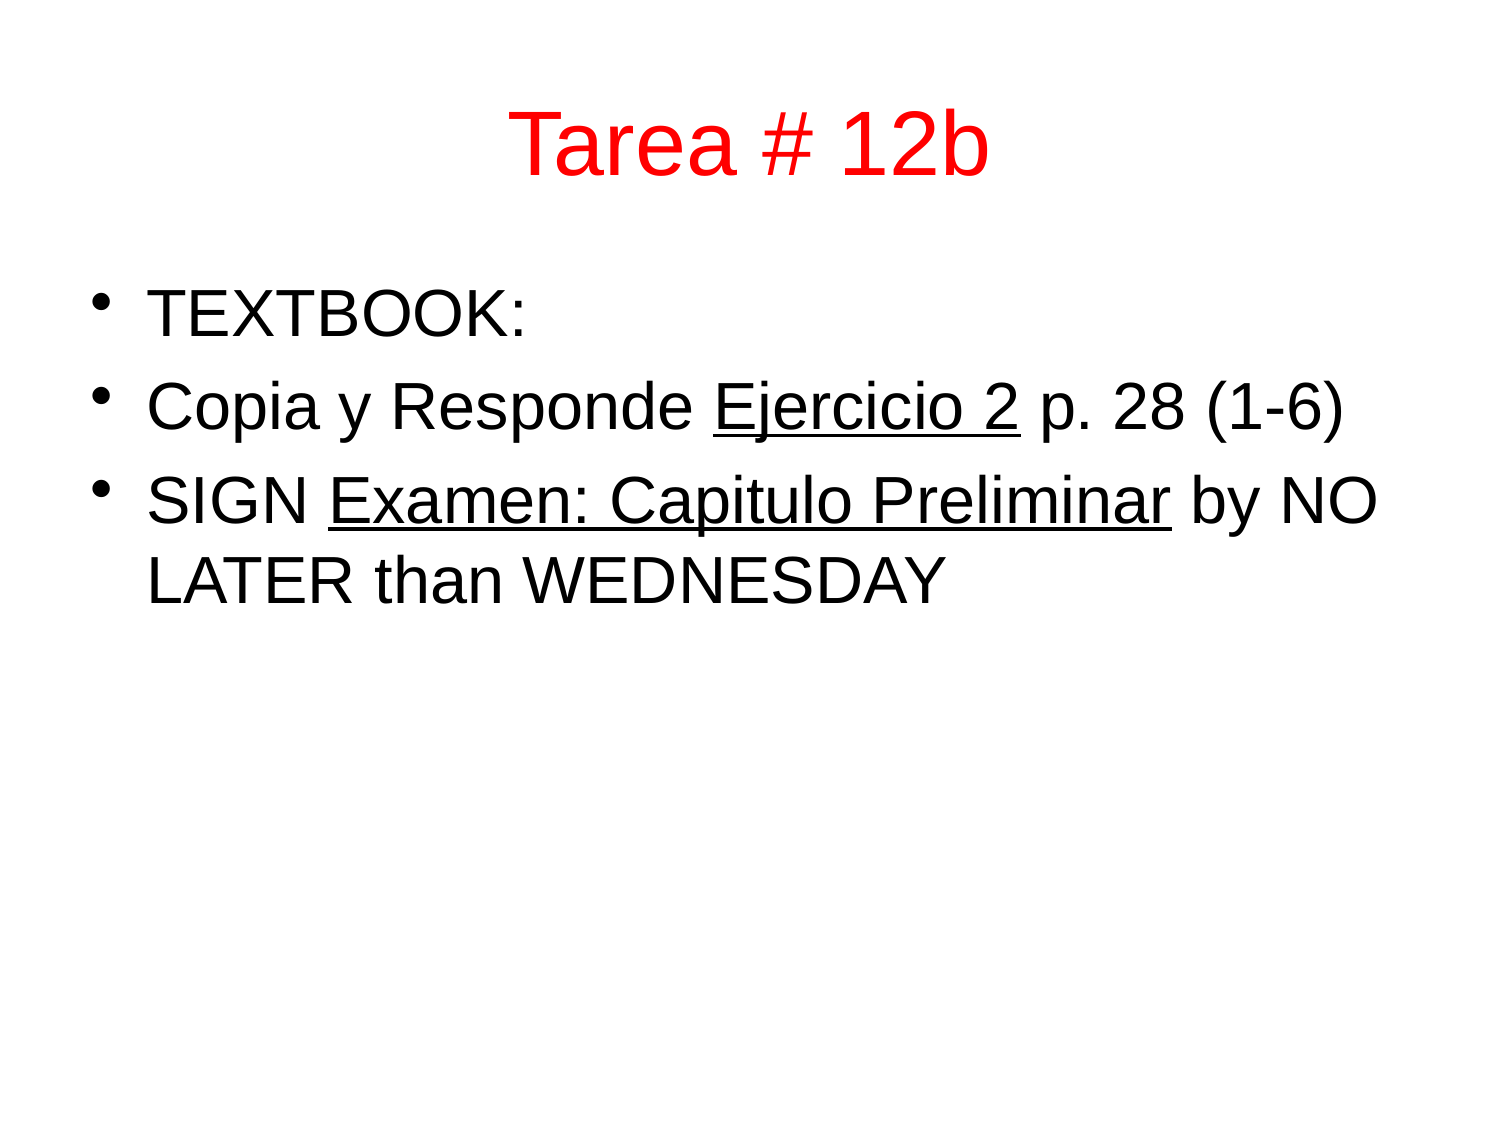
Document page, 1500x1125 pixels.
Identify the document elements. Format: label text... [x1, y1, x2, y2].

title Tarea # 12b [75, 45, 1425, 233]
list TEXTBOOK: Copia y Responde Ejercicio 2 p. 28 (1-6) SIGN Examen: Capitulo Preliminar by NO LATER than WEDNESDAY [75, 262, 1425, 1005]
